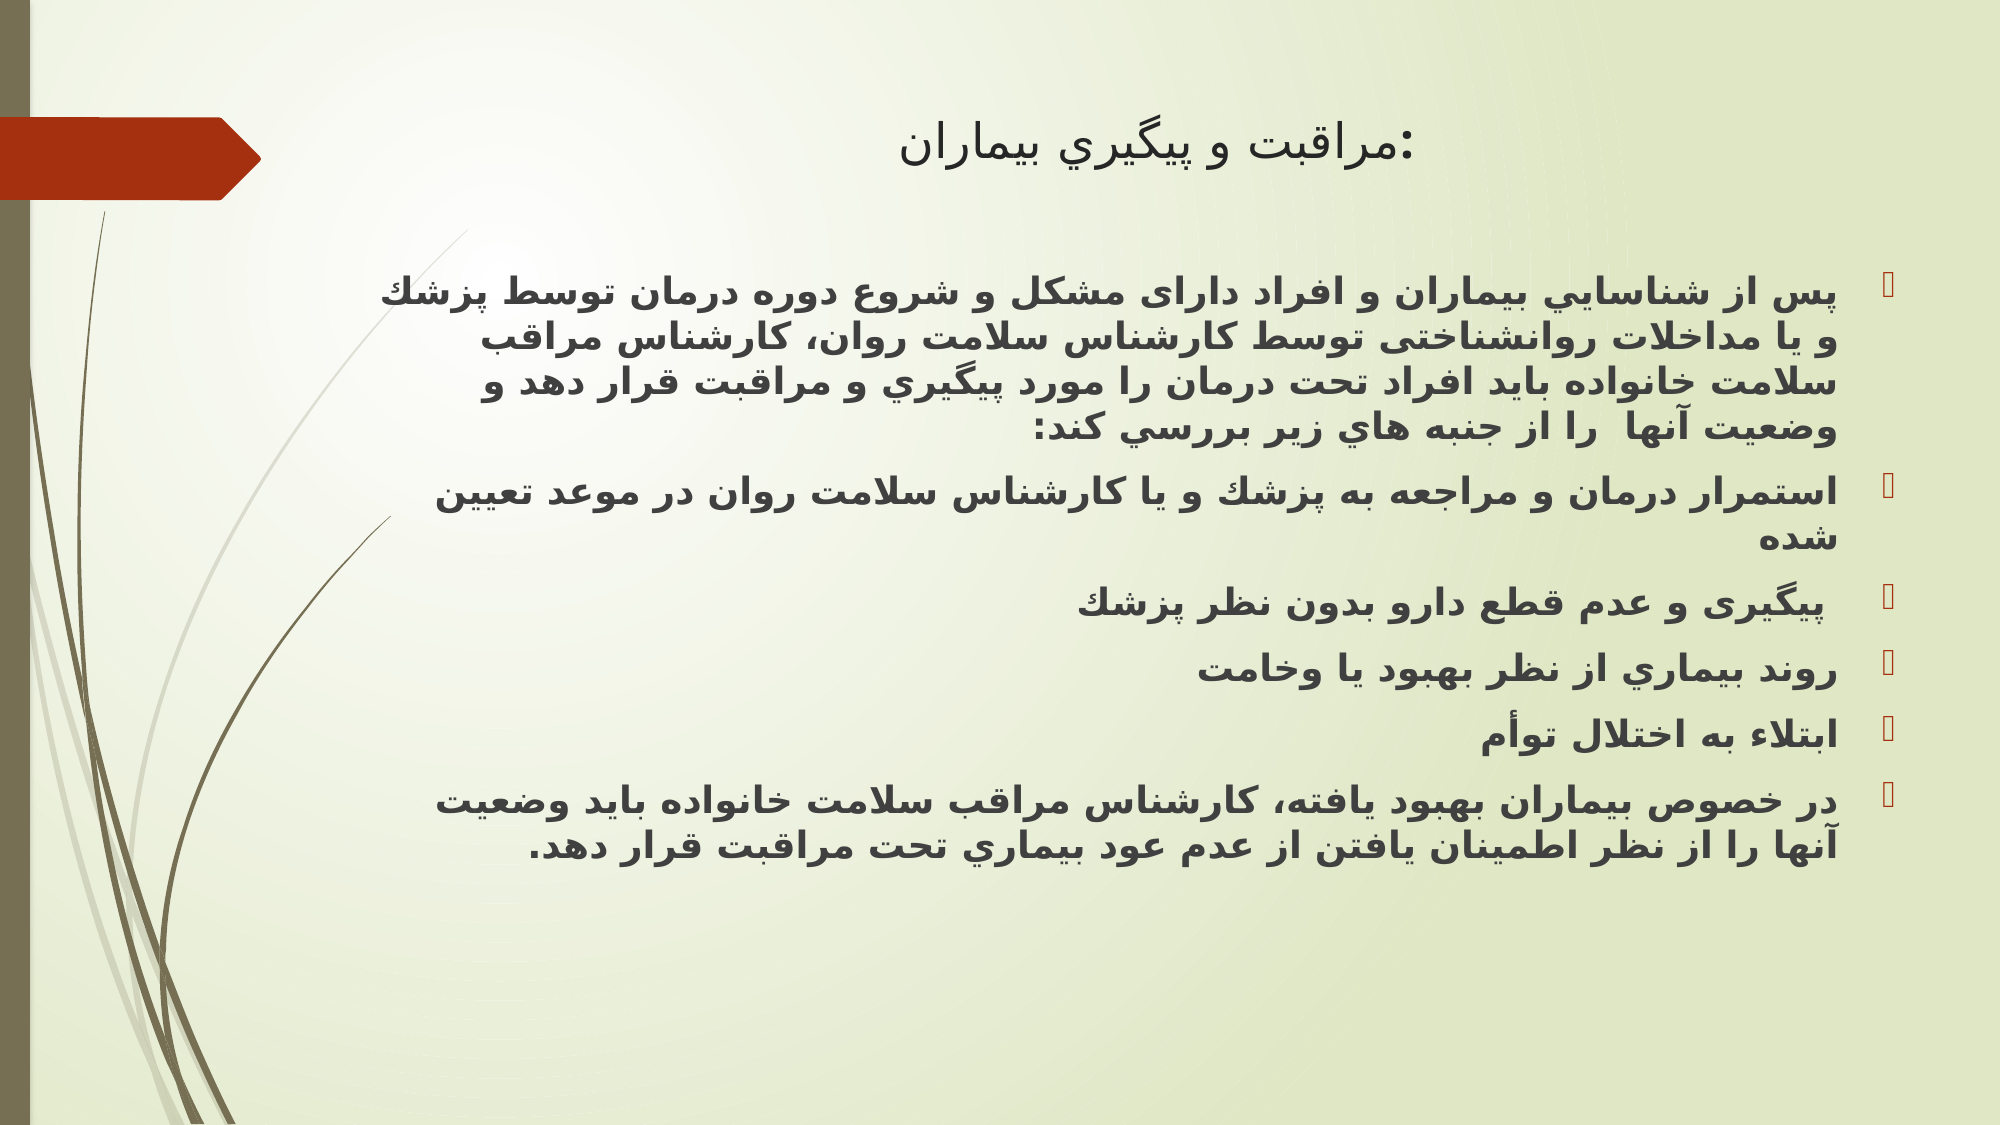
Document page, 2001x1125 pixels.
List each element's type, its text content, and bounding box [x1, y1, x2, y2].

list پس از شناسايي بيماران و افراد دارای مشکل و شروع دوره درمان توسط پزشك و یا مداخلات روان­شناختی توسط کارشناس سلامت روان، كارشناس مراقب سلامت خانواده بايد افراد تحت درمان را مورد پيگيري و مراقبت قرار دهد و وضعيت آنها را از جنبه هاي زير بررسي كند: استمرار درمان و مراجعه به پزشك و یا کارشناس سلامت روان در موعد تعيين شده پیگیری و عدم قطع دارو بدون نظر پزشك روند بيماري از نظر بهبود يا وخامت ابتلاء به اختلال توأم در خصوص بيماران بهبود يافته، كارشناس مراقب سلامت خانواده بايد وضعيت آنها را از نظر اطمينان يافتن از عدم عود بيماري تحت مراقبت قرار دهد. [347, 259, 1911, 970]
title مراقبت و پيگيري بيماران: [425, 102, 1888, 236]
